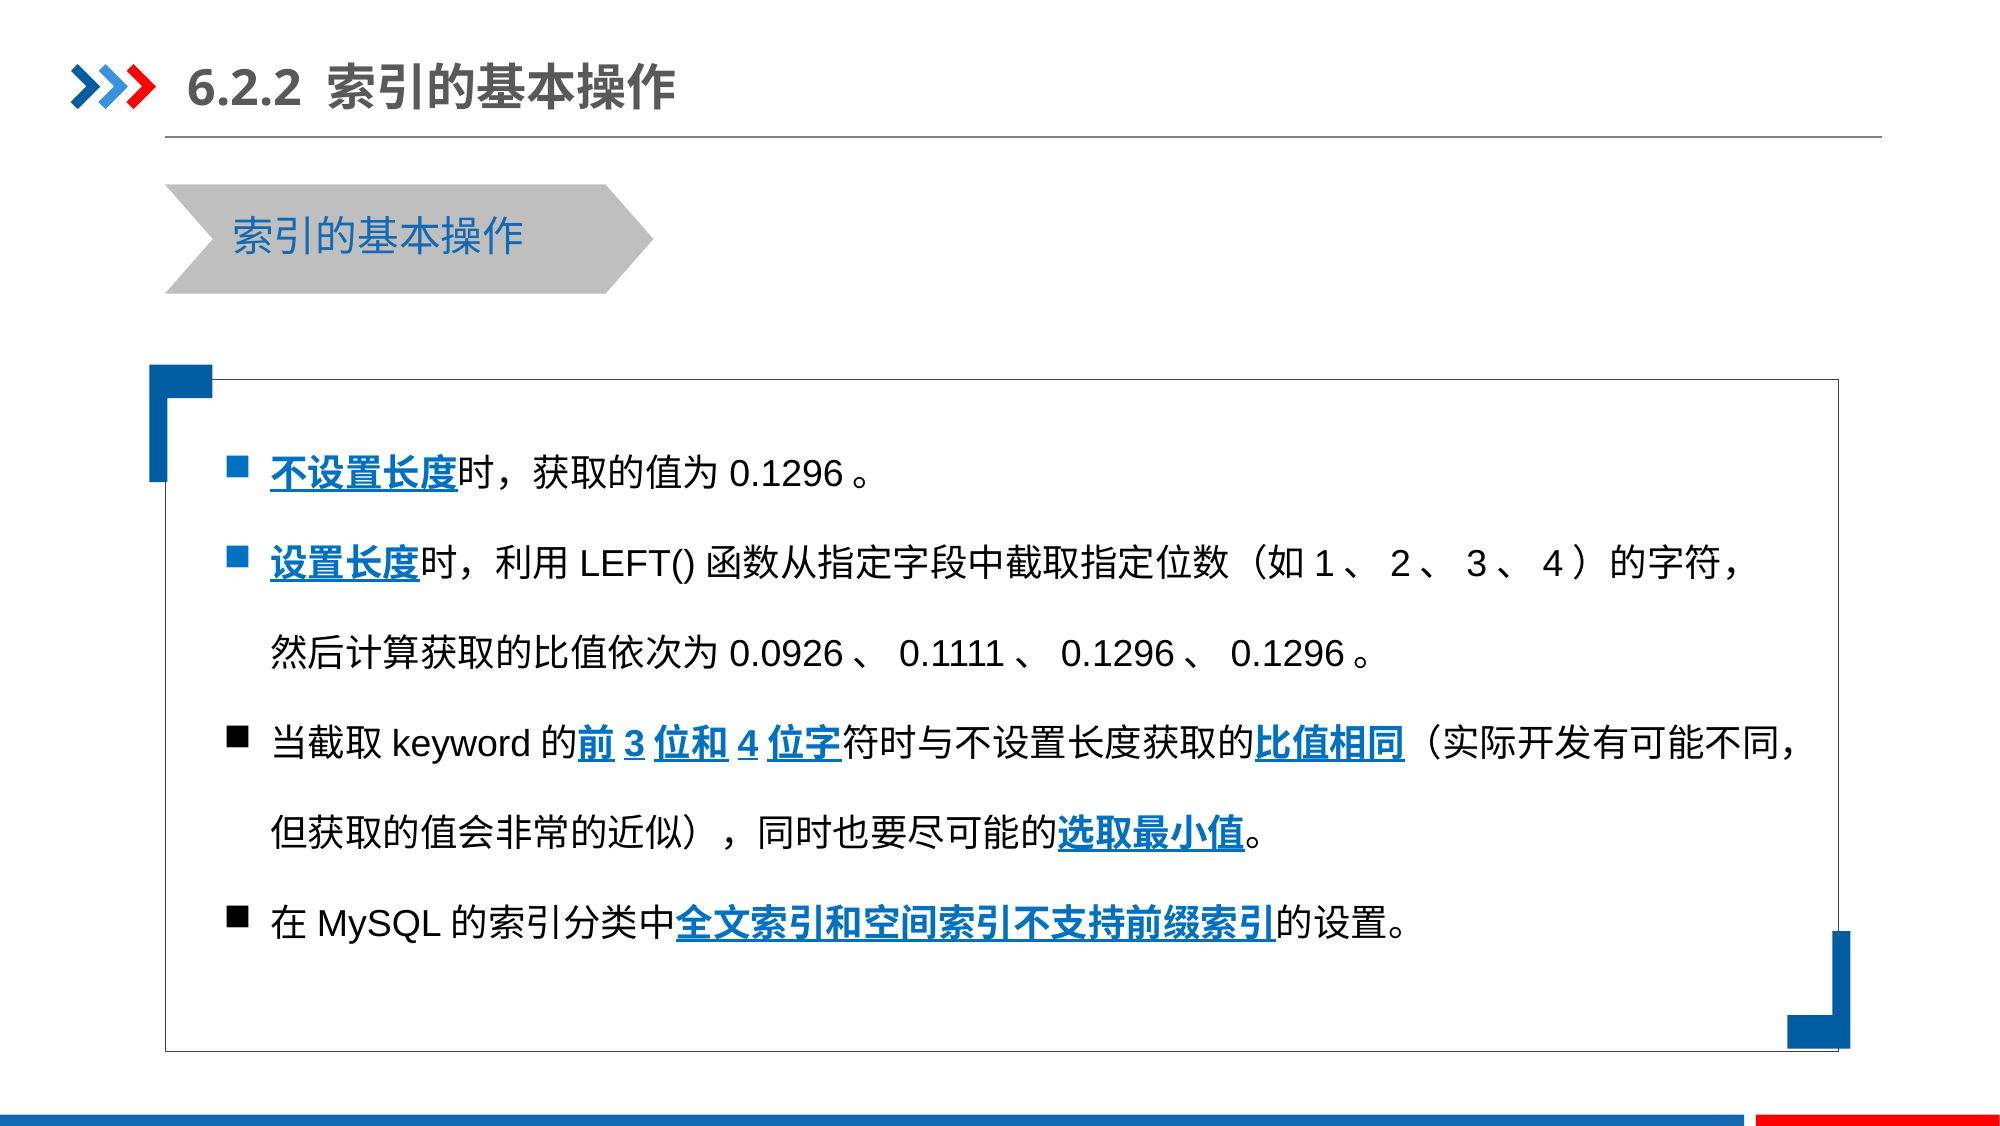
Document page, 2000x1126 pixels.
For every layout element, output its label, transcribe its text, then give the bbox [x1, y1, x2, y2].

text_box 索引的基本操作 [217, 202, 539, 317]
text_box 6.2.2 索引的基本操作 [187, 43, 827, 127]
text_box [1785, 929, 1852, 1051]
text_box [163, 378, 1841, 1053]
text_box [147, 363, 215, 484]
text_box [164, 184, 654, 294]
